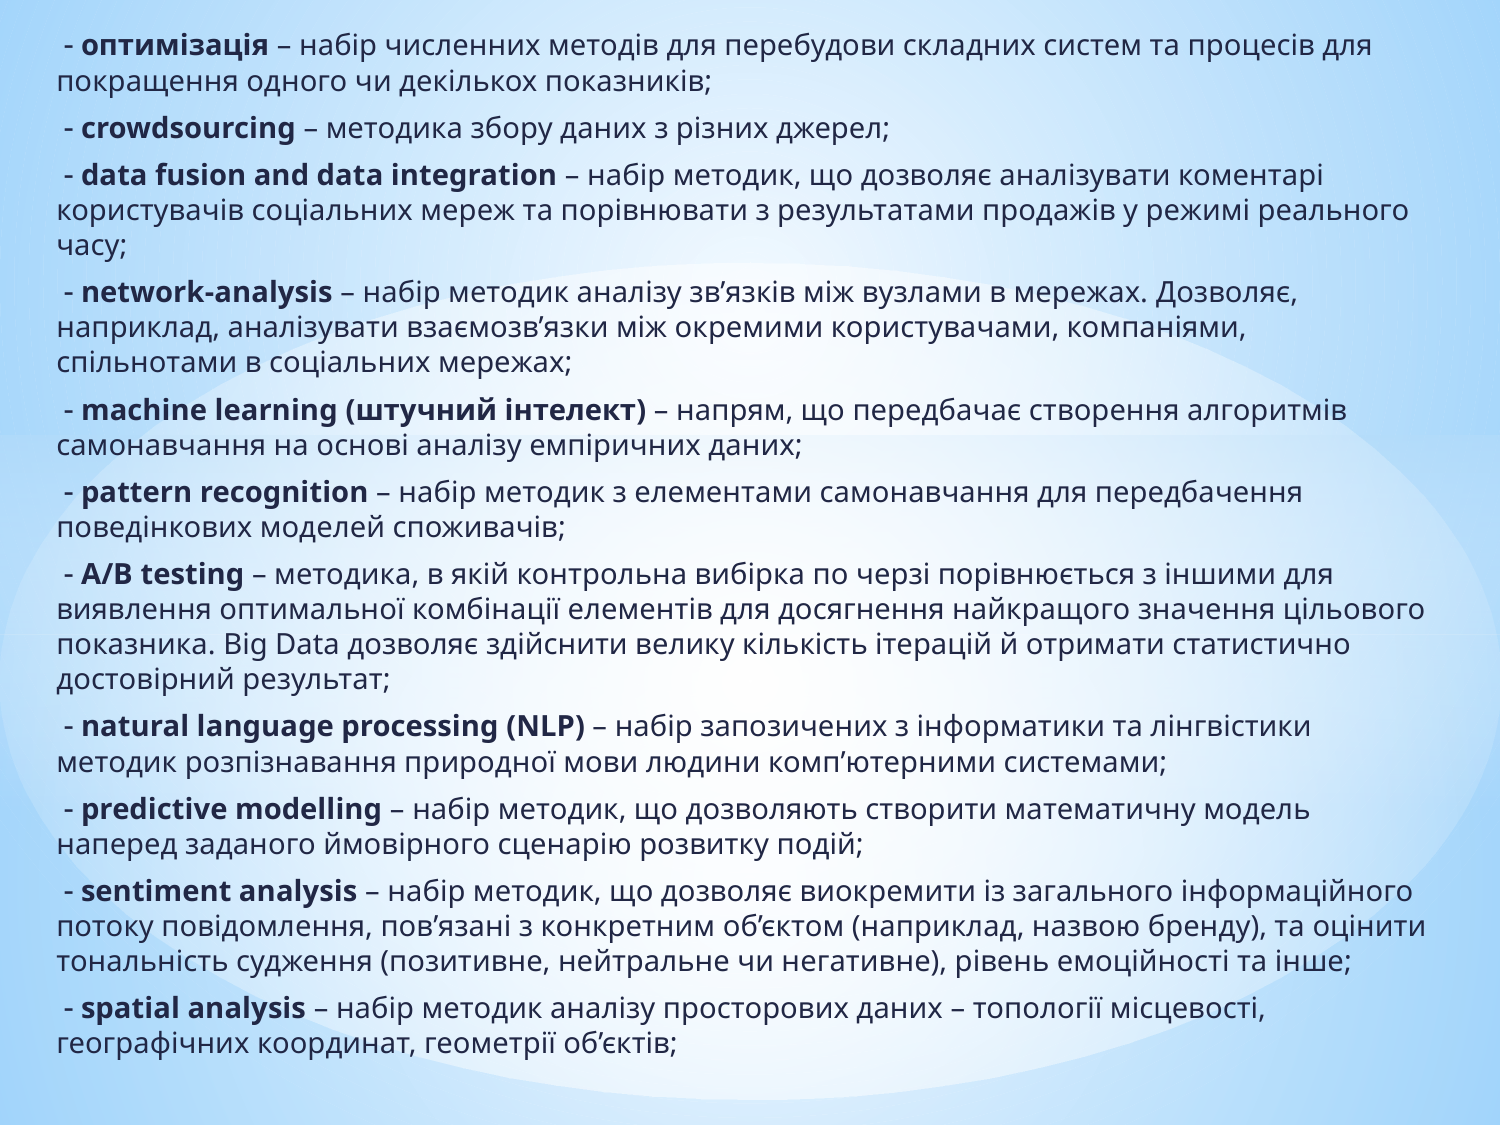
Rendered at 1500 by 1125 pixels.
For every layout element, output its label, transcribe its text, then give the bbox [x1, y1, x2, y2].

subtitle  оптимізація – набір численних методів для перебудови складних систем та процесів для покращення одного чи декількох показників;  crowdsourcing – методика збору даних з різних джерел;  data fusion and data integration – набір методик, що дозволяє аналізувати коментарі користувачів соціальних мереж та порівнювати з результатами продажів у режимі реального часу;  network-analysis – набір методик аналізу зв’язків між вузлами в мережах. Дозволяє, наприклад, аналізувати взаємозв’язки між окремими користувачами, компаніями, спільнотами в соціальних мережах;  machine learning (штучний інтелект) – напрям, що передбачає створення алгоритмів самонавчання на основі аналізу емпіричних даних;  pattern recognition – набір методик з елементами самонавчання для передбачення поведінкових моделей споживачів;  A/В testing – методика, в якій контрольна вибірка по черзі порівнюється з іншими для виявлення оптимальної комбінації елементів для досягнення найкращого значення цільового показника. Big Data дозволяє здійснити велику кількість ітерацій й отримати статистично достовірний результат;  natural language processing (NLP) – набір запозичених з інформатики та лінгвістики методик розпізнавання природної мови людини комп’ютерними системами;  predictive modelling – набір методик, що дозволяють створити математичну модель наперед заданого ймовірного сценарію розвитку подій;  sentiment analysis – набір методик, що дозволяє виокремити із загального інформаційного потоку повідомлення, пов’язані з конкретним об’єктом (наприклад, назвою бренду), та оцінити тональність судження (позитивне, нейтральне чи негативне), рівень емоційності та інше;  spatial analysis – набір методик аналізу просторових даних – топології місцевості, географічних координат, геометрії об’єктів; [41, 19, 1447, 1071]
